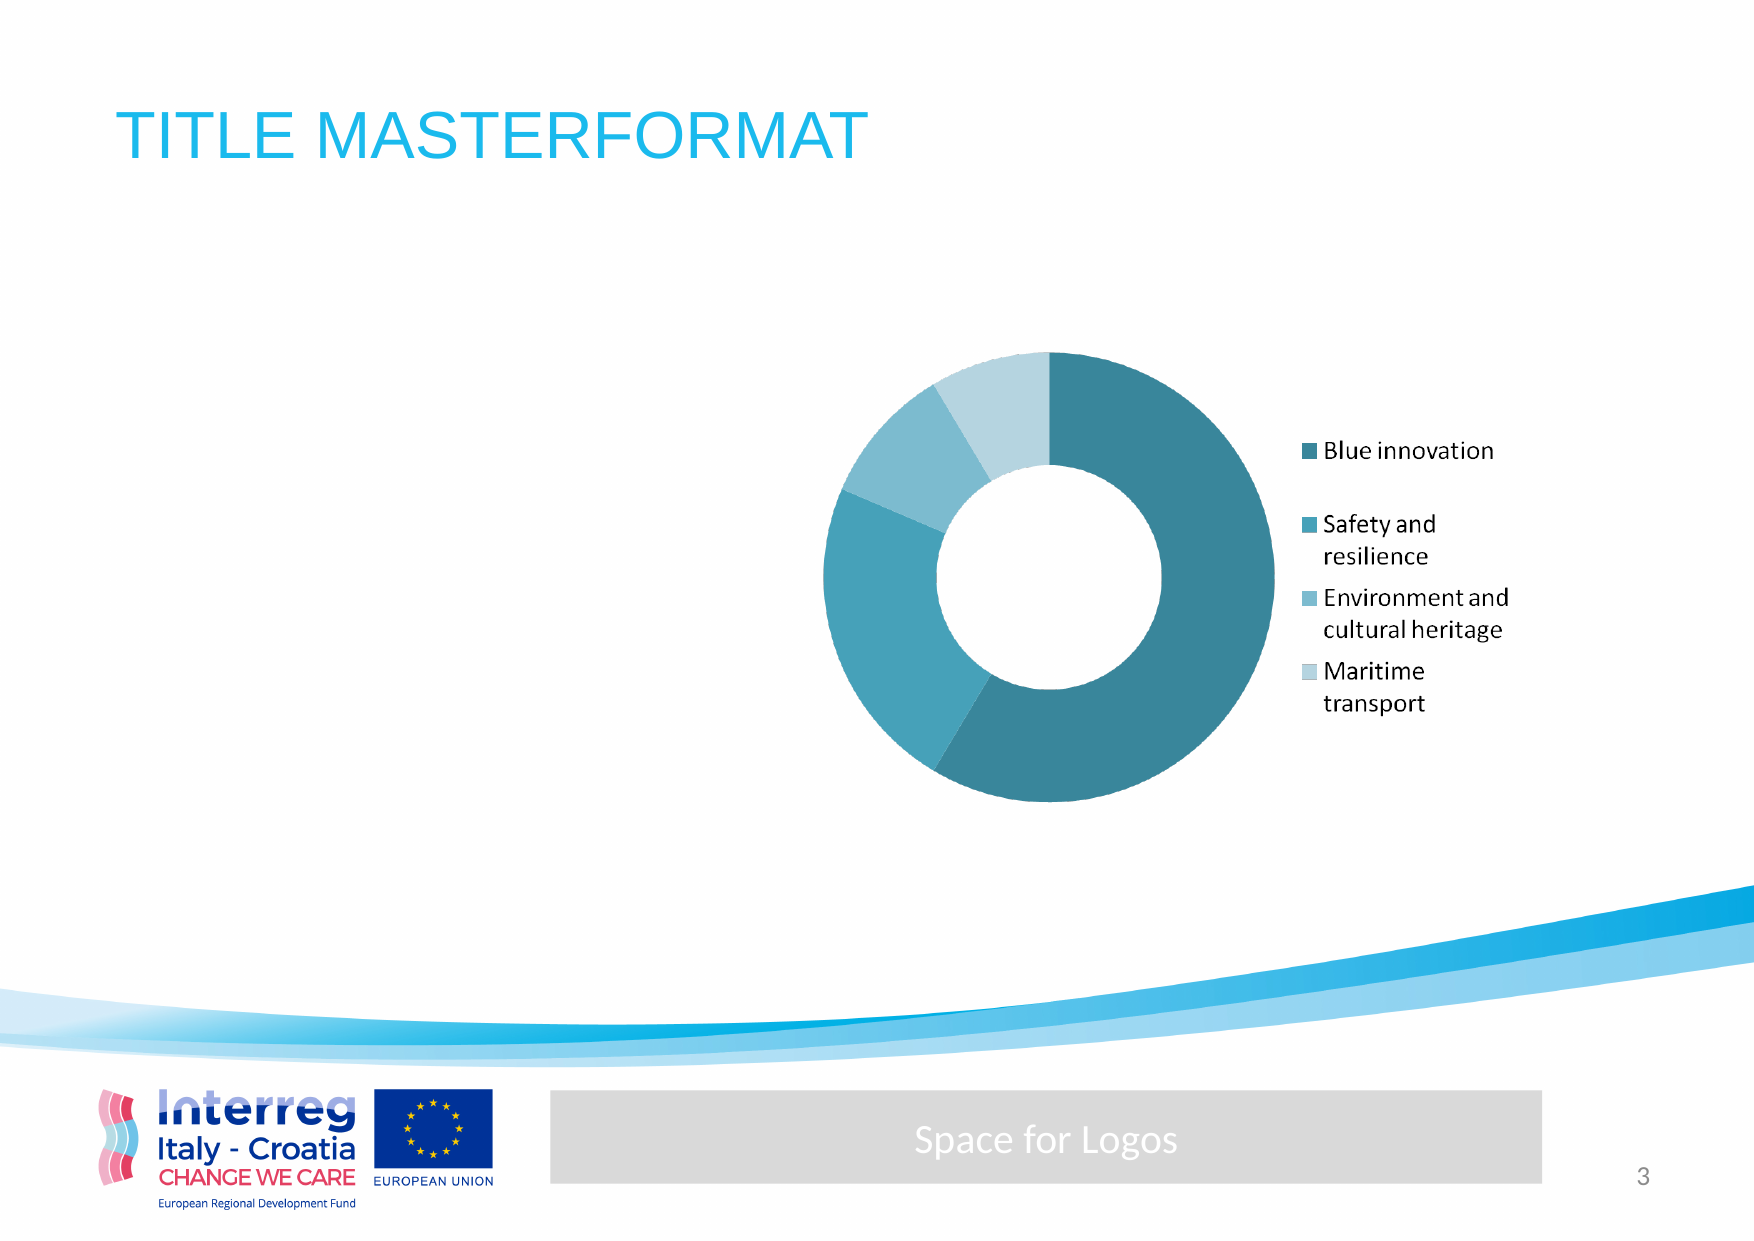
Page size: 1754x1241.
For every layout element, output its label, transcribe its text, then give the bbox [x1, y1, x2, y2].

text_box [801, 315, 1530, 839]
text_box Space for Logos [549, 1089, 1543, 1185]
text_box TITLE MASTERFORMAT [97, 83, 1656, 181]
slide_number 3 [1607, 1141, 1666, 1208]
picture [0, 0, 1754, 1241]
